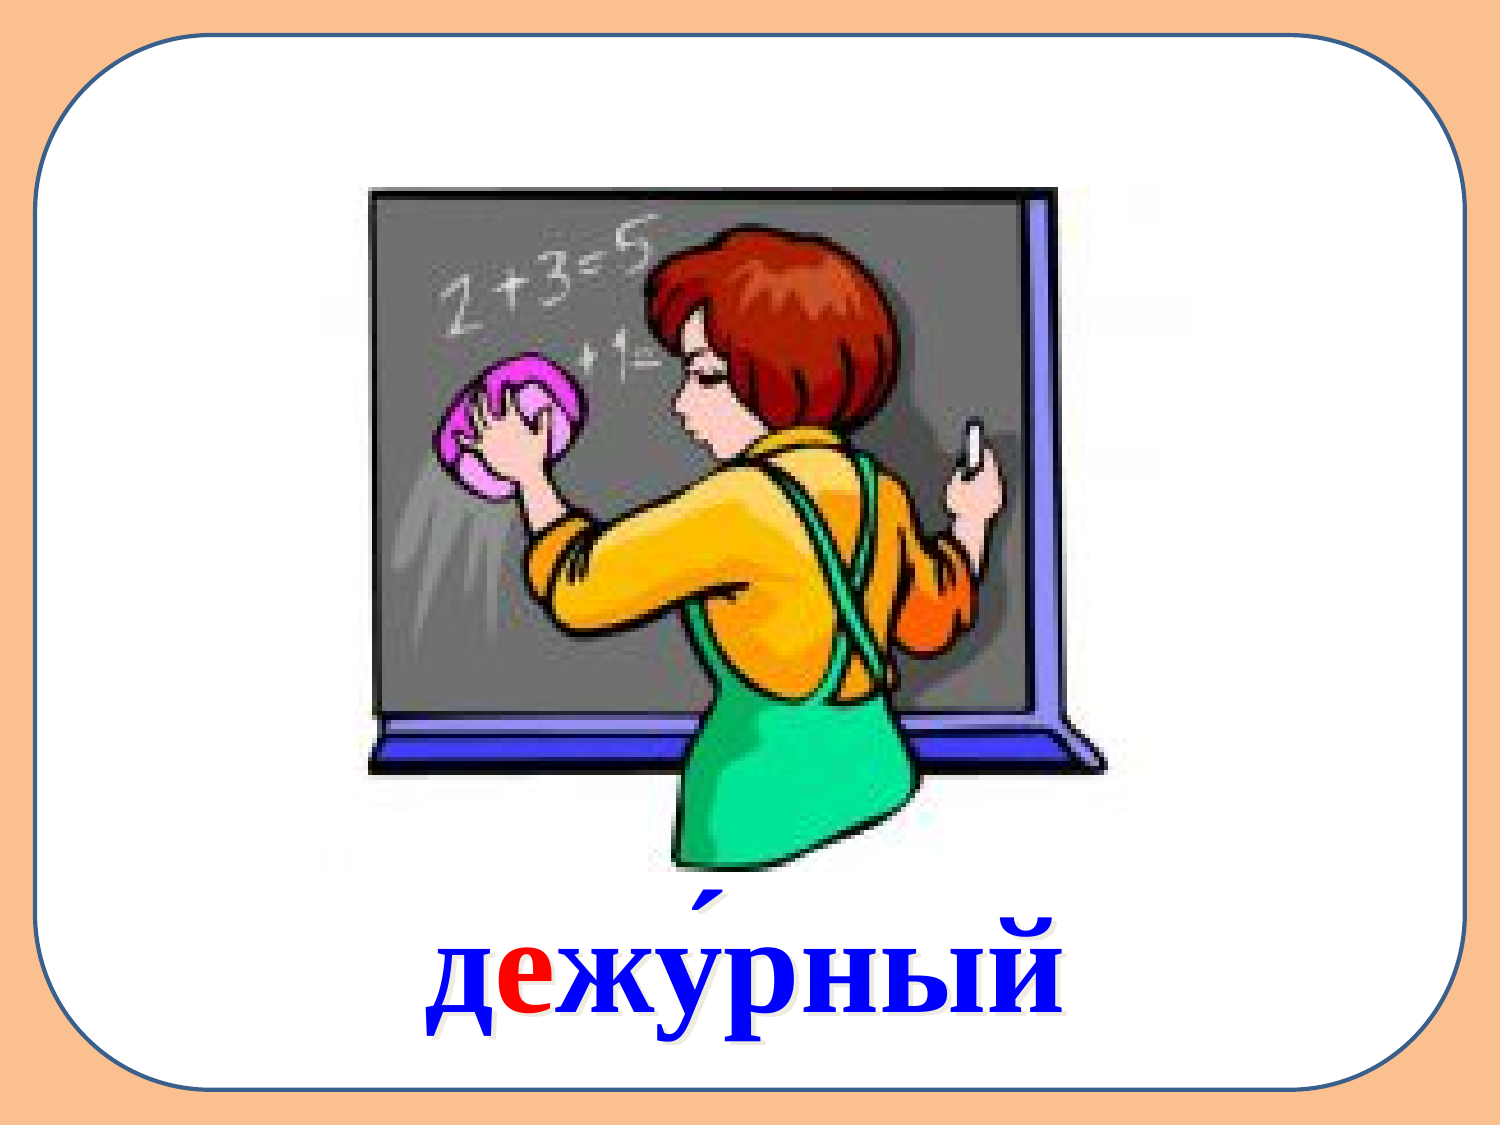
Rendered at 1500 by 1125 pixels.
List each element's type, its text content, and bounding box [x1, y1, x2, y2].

text_box [107, 1059, 1393, 1092]
text_box дежу́рный [70, 867, 1421, 1055]
picture [280, 187, 1196, 873]
text_box [32, 32, 1467, 1029]
